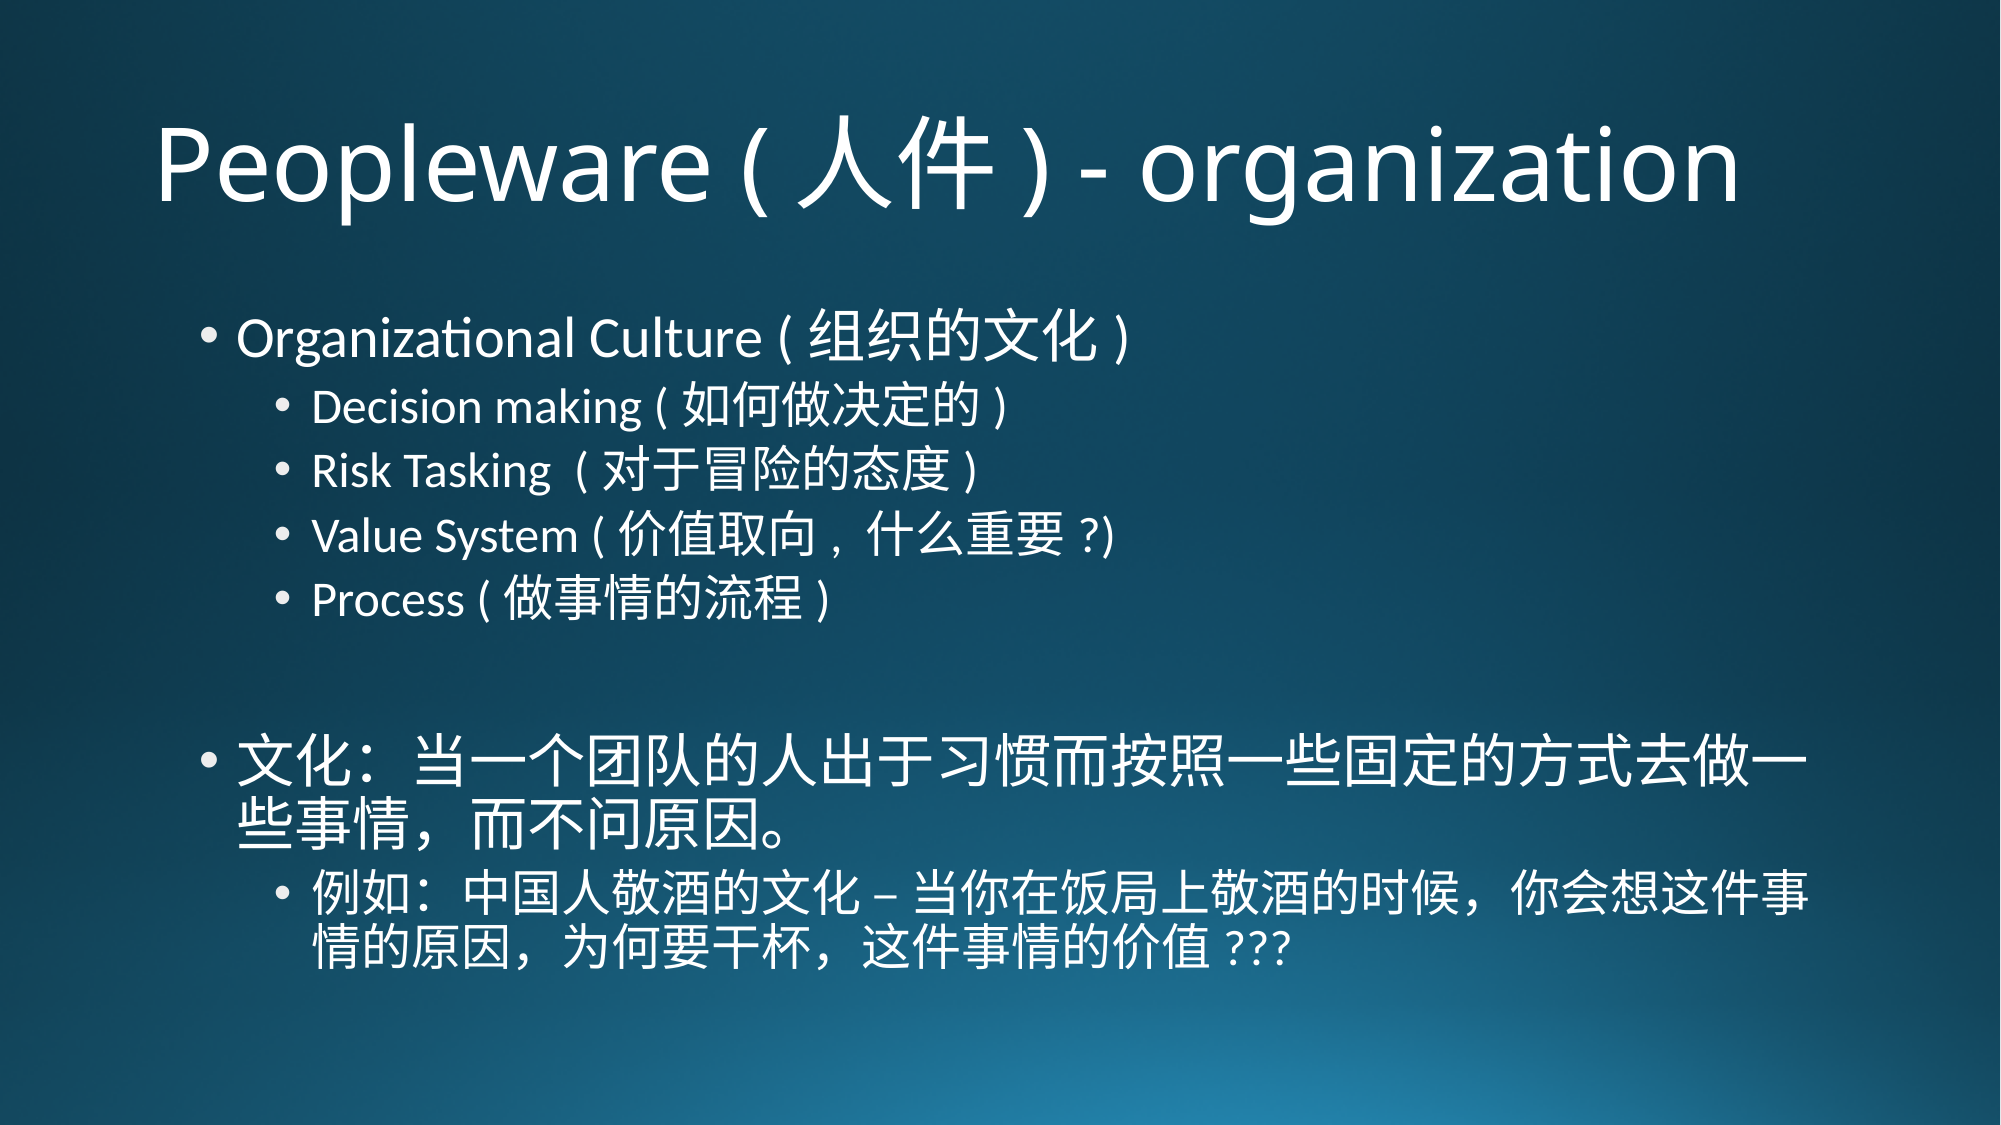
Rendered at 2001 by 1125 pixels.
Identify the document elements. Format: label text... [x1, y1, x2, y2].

list Organizational Culture (组织的文化) Decision making (如何做决定的) Risk Tasking (对于冒险的态度) Value System (价值取向, 什么重要?) Process (做事情的流程) 文化：当一个团队的人出于习惯而按照一些固定的方式去做一些事情，而不问原因。 例如：中国人敬酒的文化 – 当你在饭局上敬酒的时候，你会想这件事情的原因，为何要干杯，这件事情的价值??? [183, 299, 1863, 1014]
picture [0, 0, 2001, 1125]
title Peopleware (人件) - organization [137, 59, 1863, 278]
